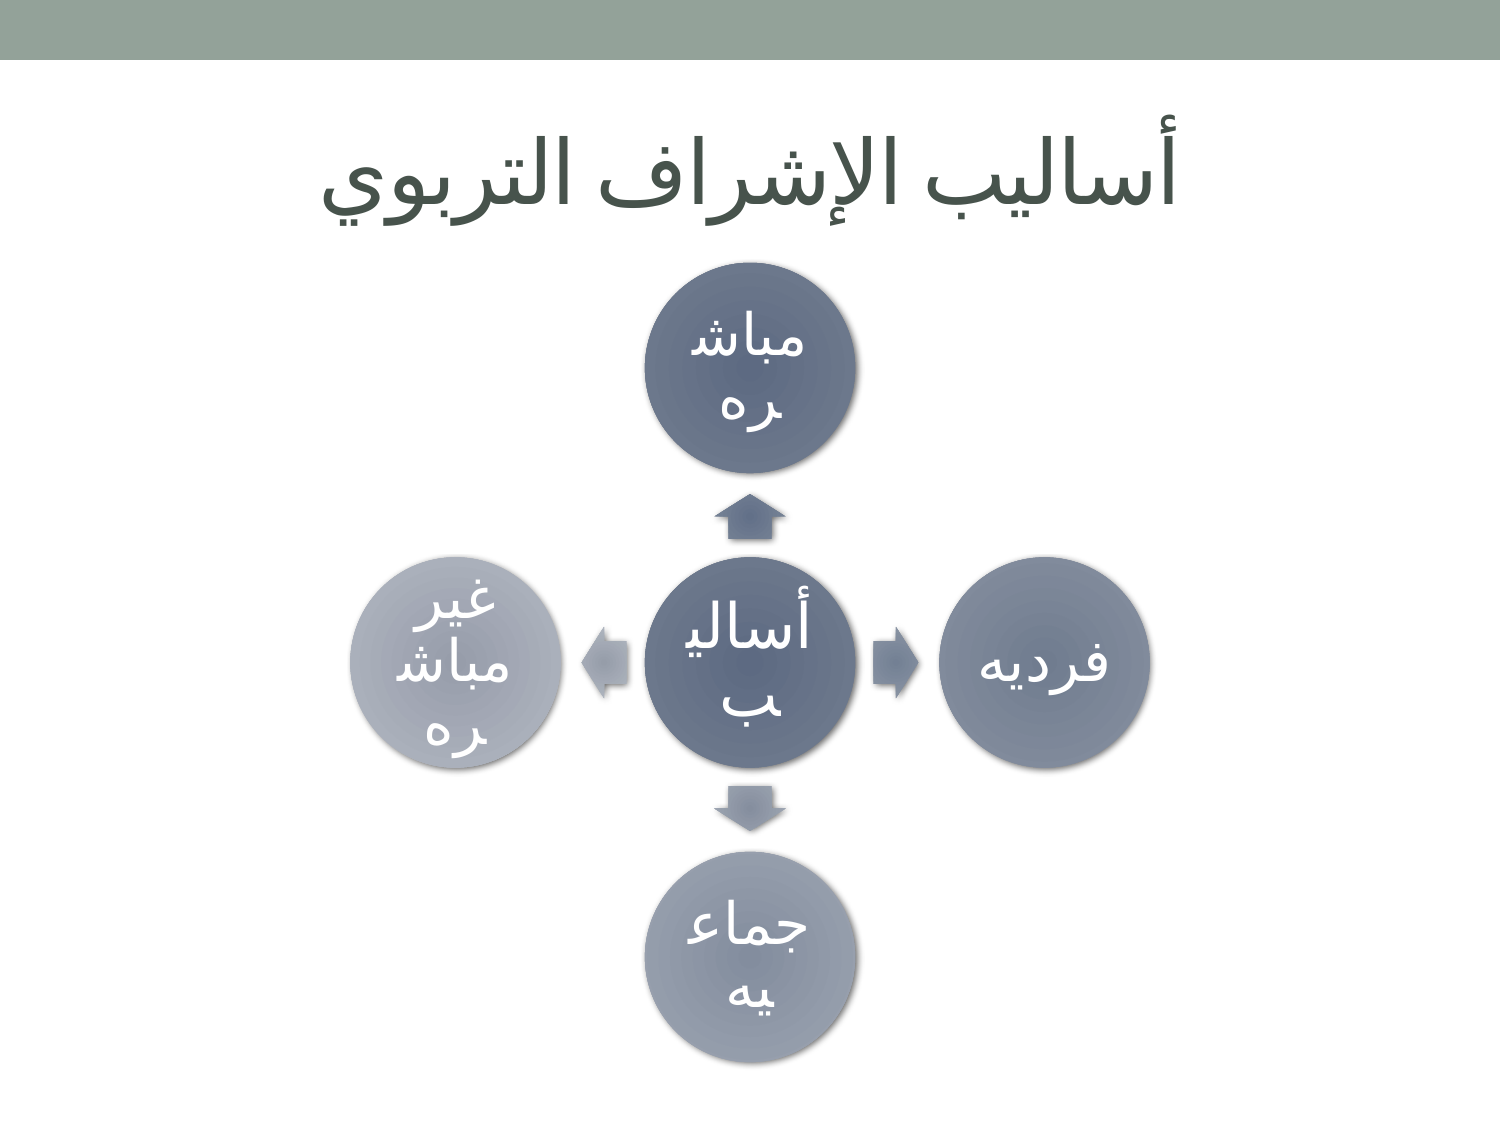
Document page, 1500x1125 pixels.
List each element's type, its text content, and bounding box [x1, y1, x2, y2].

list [74, 262, 1426, 1063]
title أساليب الإشراف التربوي [75, 87, 1425, 250]
